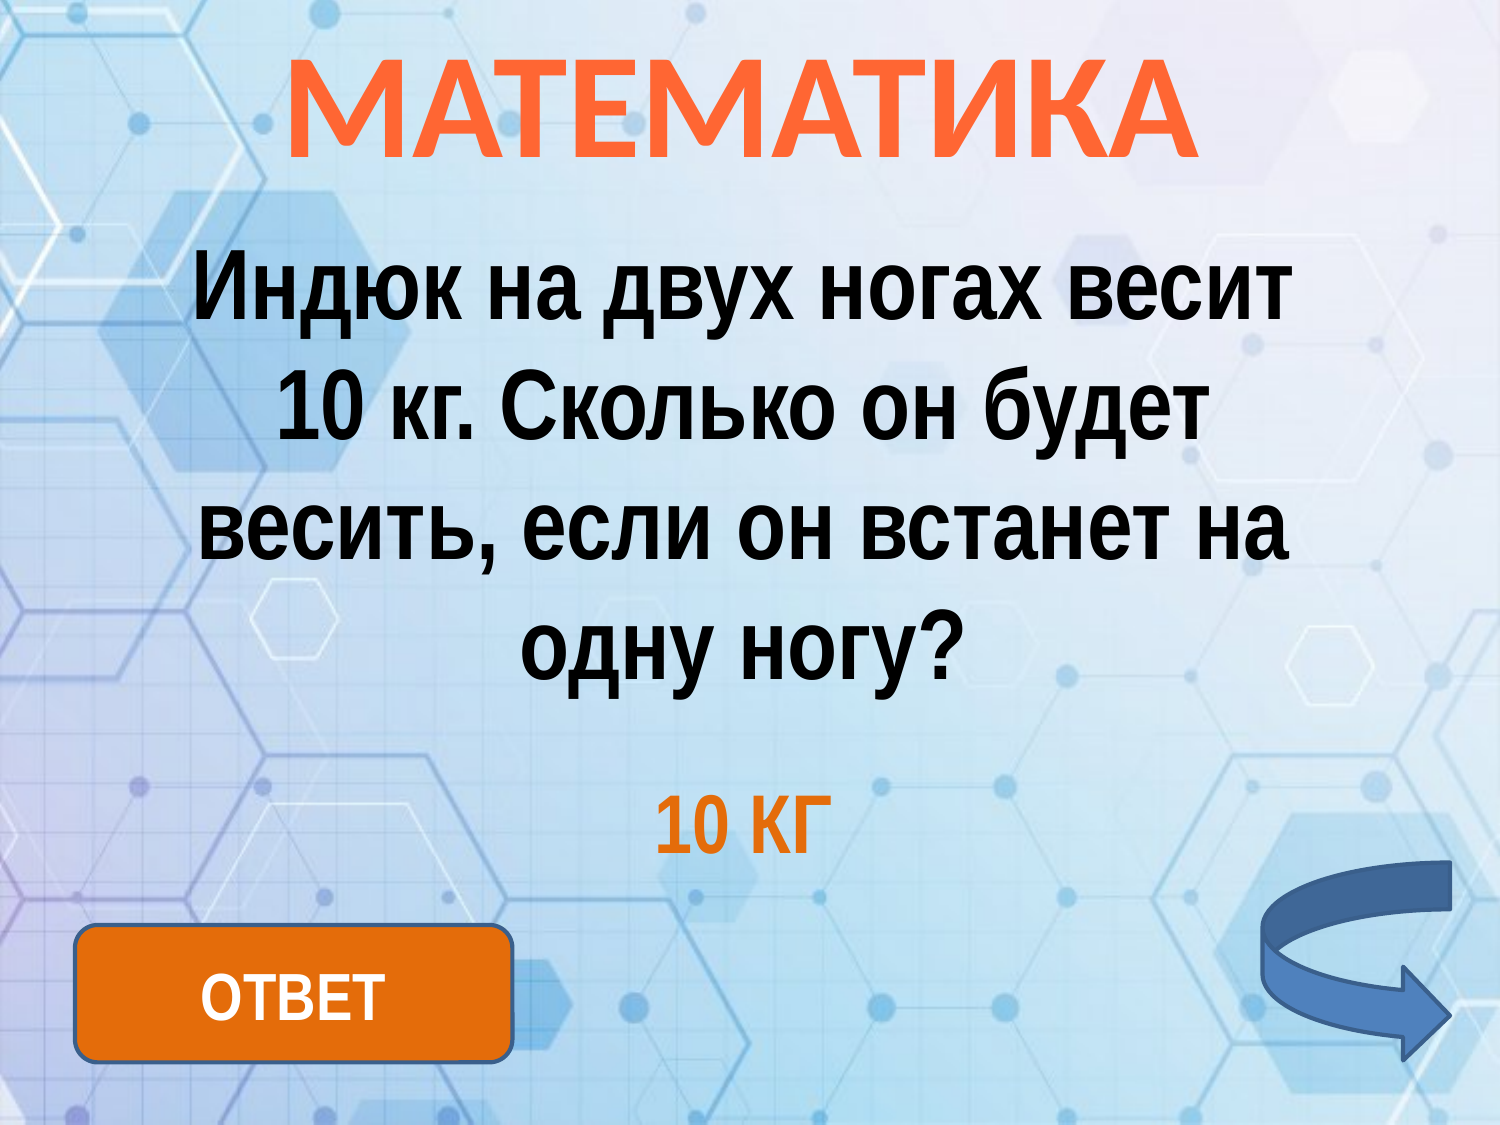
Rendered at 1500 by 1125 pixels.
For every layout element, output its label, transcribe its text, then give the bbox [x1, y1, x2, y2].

text_box МАТЕМАТИКА [266, 0, 1216, 195]
picture [0, 0, 1500, 1125]
text_box 10 КГ [425, 762, 1063, 878]
text_box ОТВЕТ [72, 922, 515, 1065]
text_box [1260, 860, 1453, 1063]
text_box Индюк на двух ногах весит 10 кг. Сколько он будет весить, если он встанет на одну ногу? [149, 212, 1338, 707]
